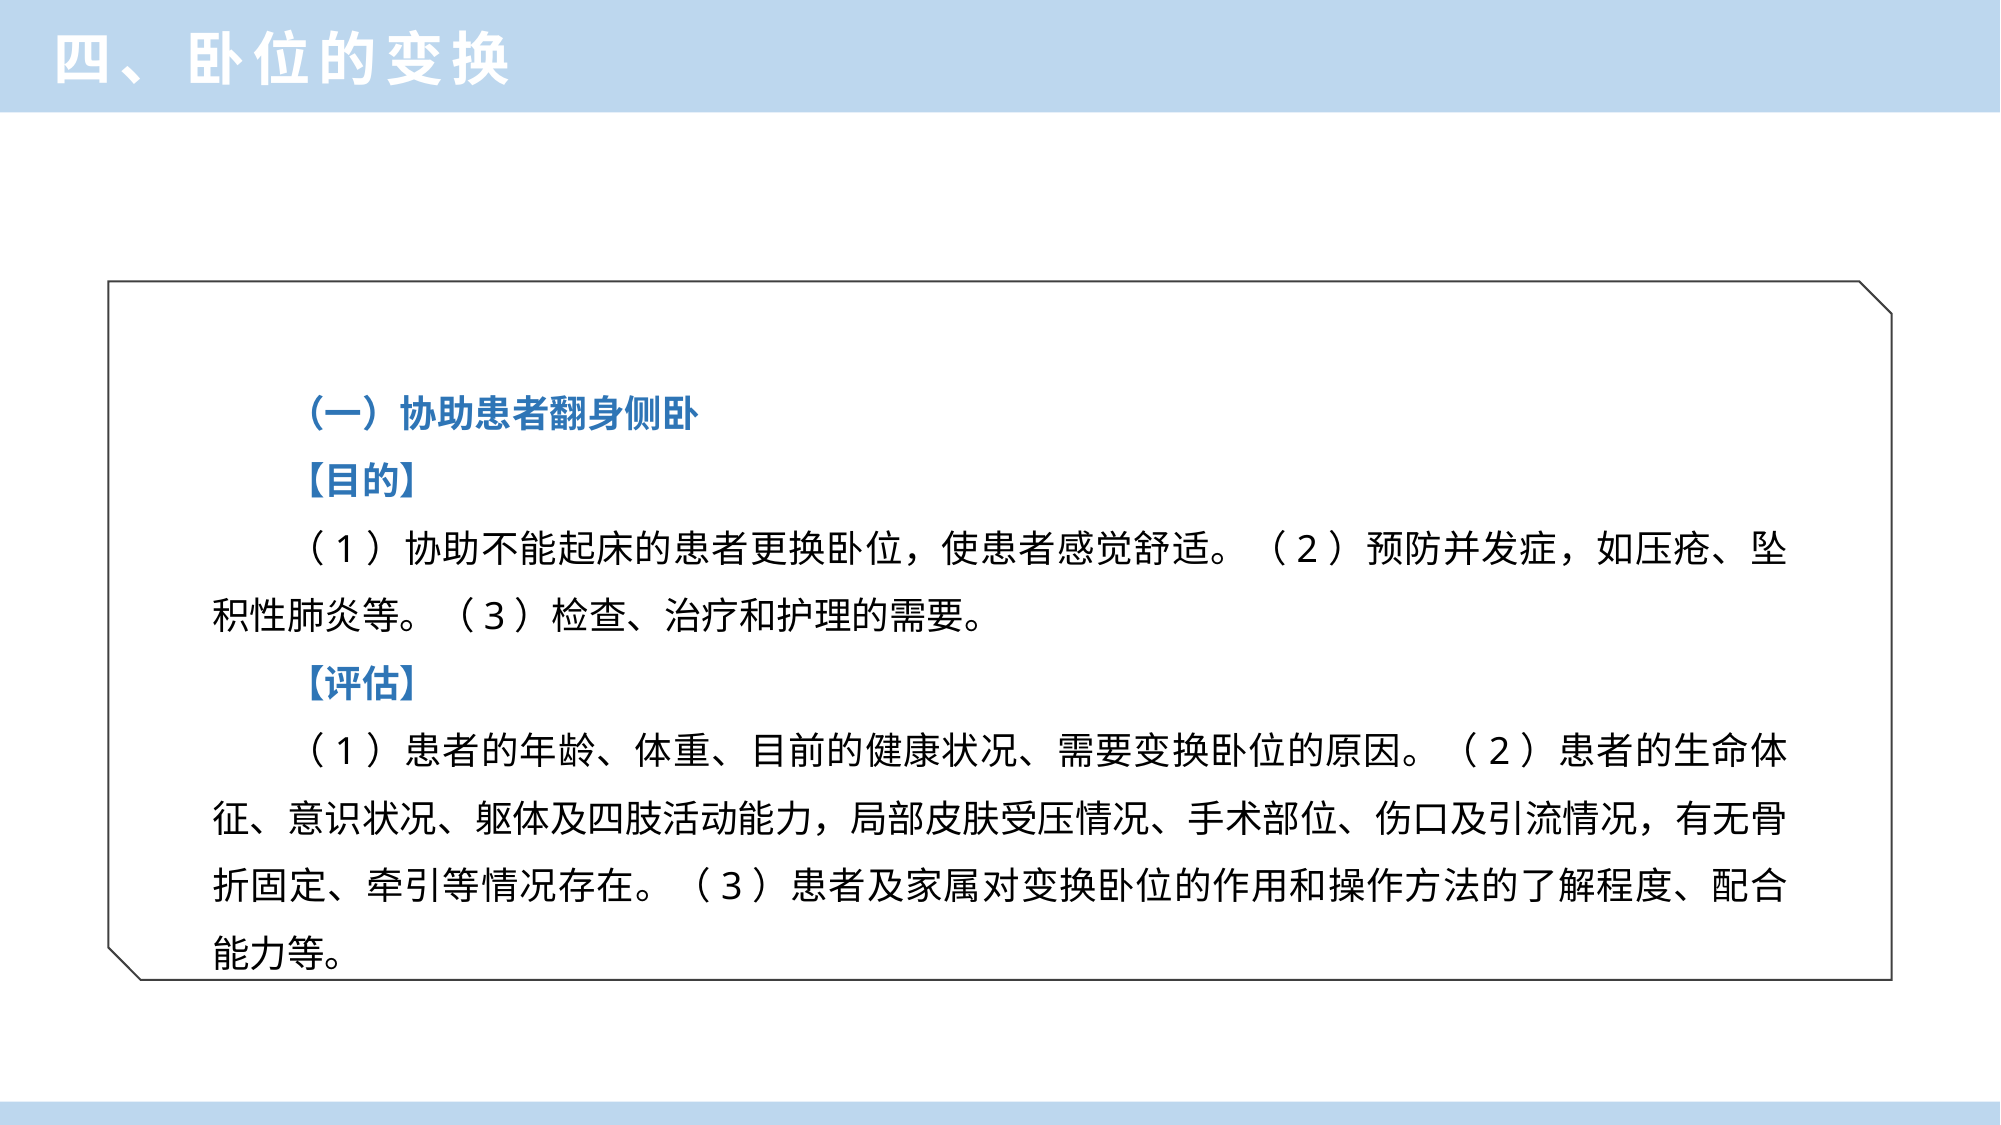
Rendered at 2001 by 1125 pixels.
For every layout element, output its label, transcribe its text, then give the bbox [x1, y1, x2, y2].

text_box （一）协助患者翻身侧卧 【目的】 （1）协助不能起床的患者更换卧位，使患者感觉舒适。（2）预防并发症，如压疮、坠积性肺炎等。（3）检查、治疗和护理的需要。 【评估】 （1）患者的年龄、体重、目前的健康状况、需要变换卧位的原因。（2）患者的生命体征、意识状况、躯体及四肢活动能力，局部皮肤受压情况、手术部位、伤口及引流情况，有无骨折固定、牵引等情况存在。（3）患者及家属对变换卧位的作用和操作方法的了解程度、配合能力等。 [197, 360, 1803, 983]
text_box 四、卧位的变换 [41, 16, 522, 98]
text_box [107, 280, 1893, 981]
